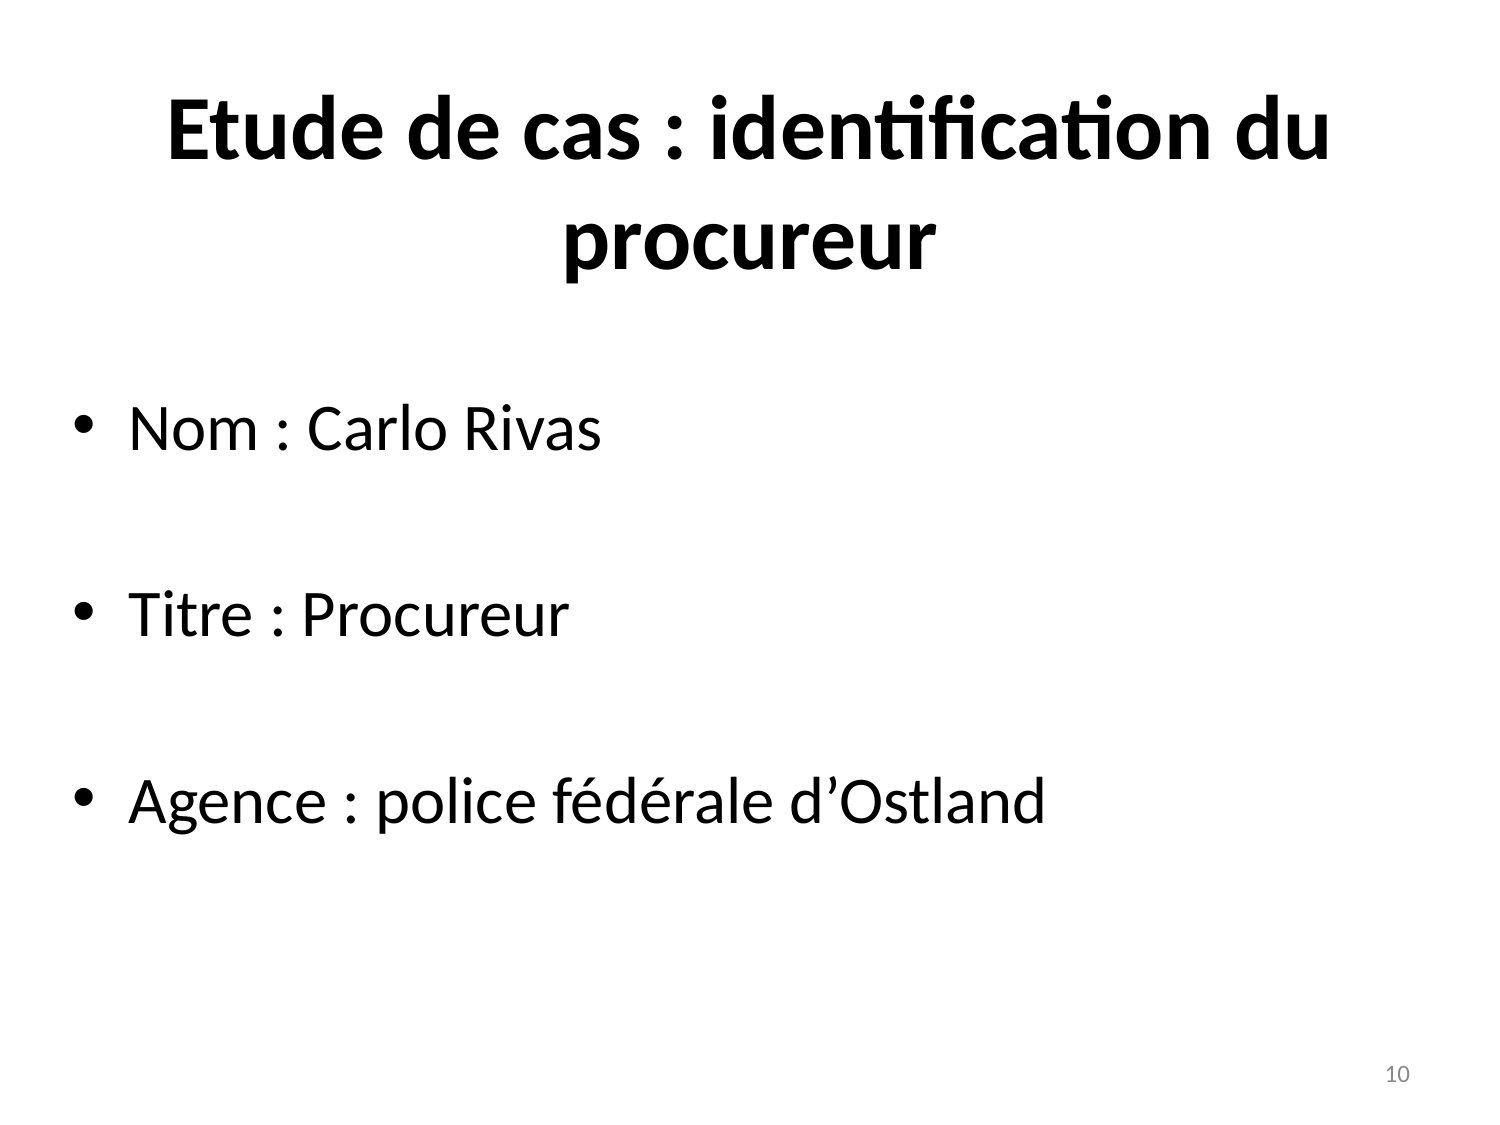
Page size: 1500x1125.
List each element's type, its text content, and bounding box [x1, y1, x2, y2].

text_box Nom : Carlo Rivas Titre : Procureur Agence : police fédérale d’Ostland [57, 282, 1365, 1125]
slide_number 10 [1074, 1042, 1425, 1103]
title Etude de cas : identification du procureur [75, 83, 1425, 272]
